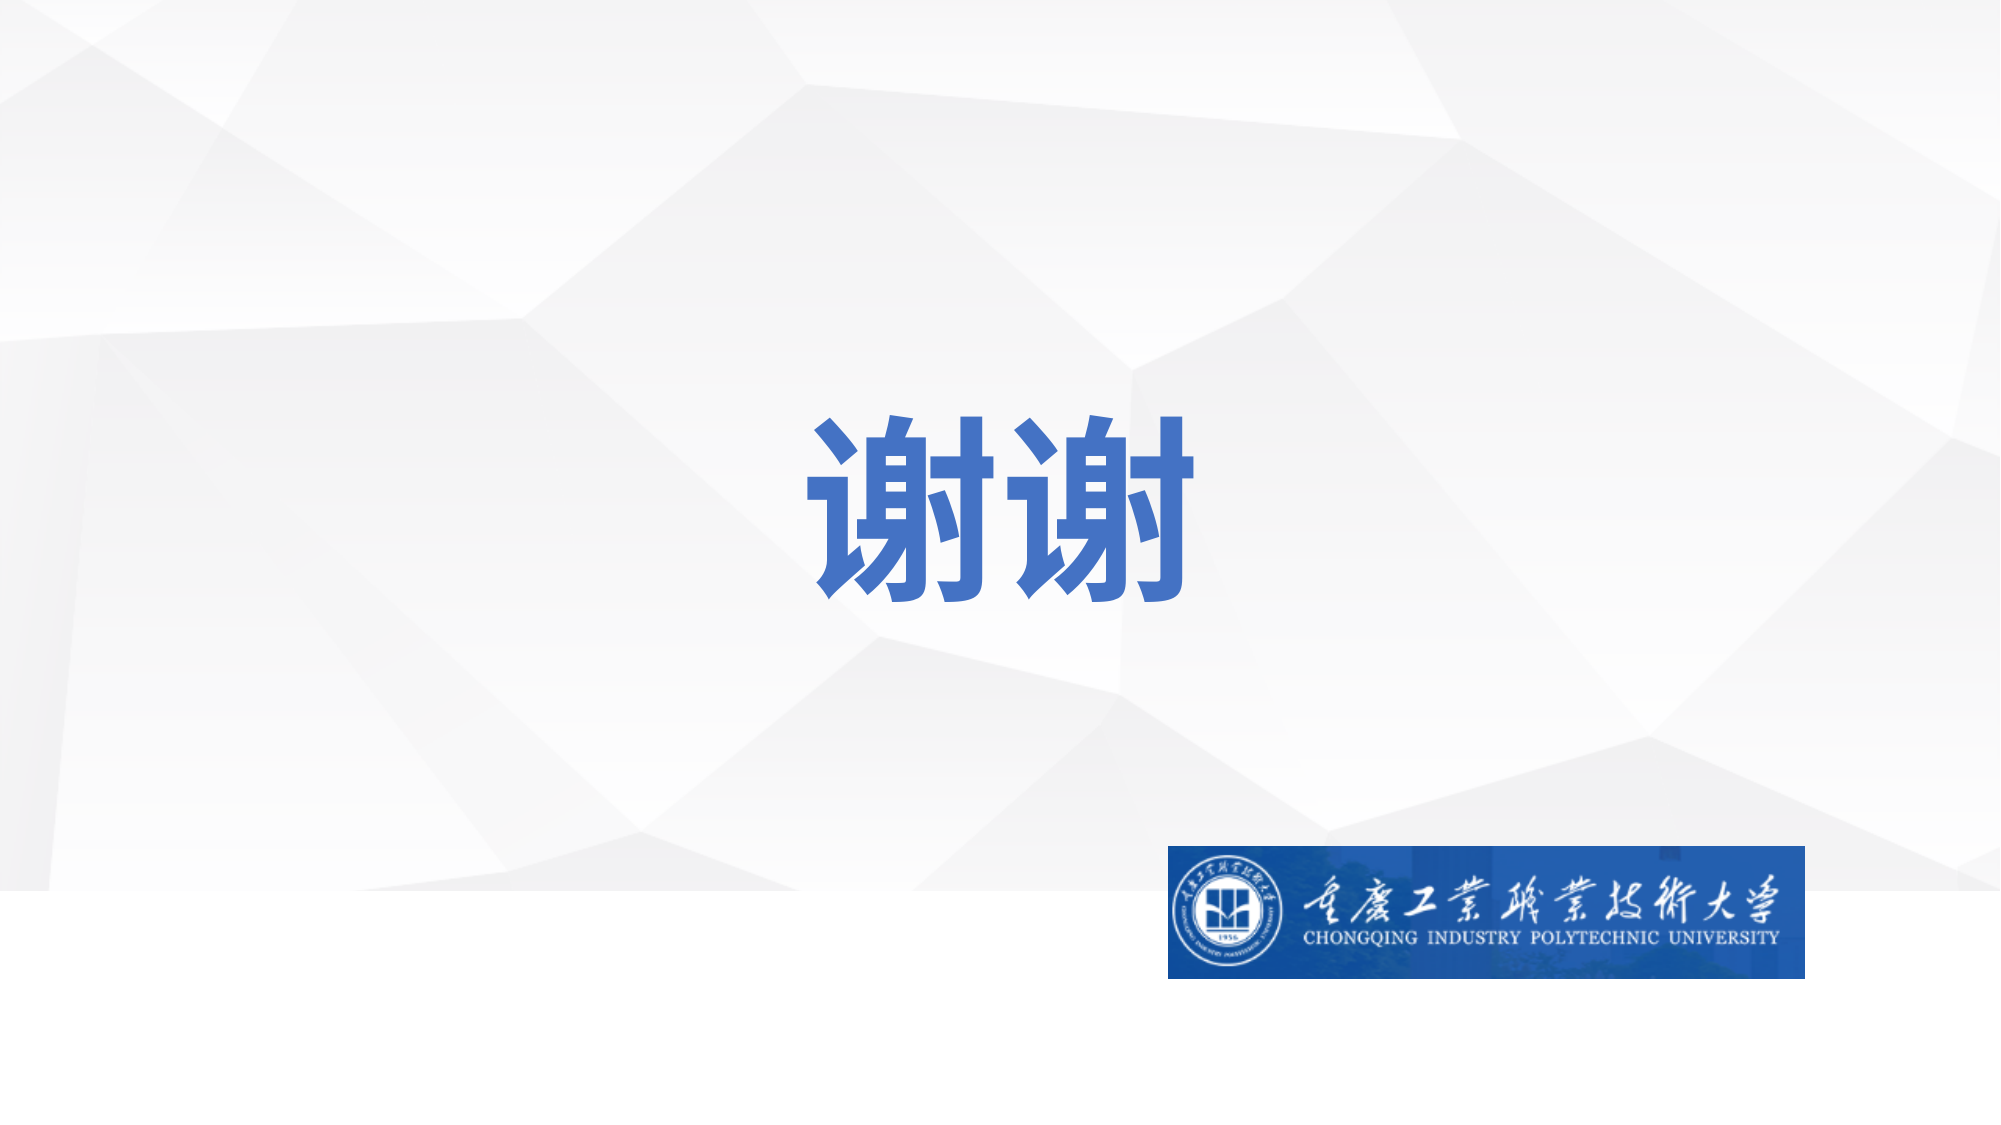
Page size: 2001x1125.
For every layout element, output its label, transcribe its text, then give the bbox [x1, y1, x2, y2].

text_box 谢谢 [784, 378, 1216, 634]
picture [0, 0, 2000, 979]
